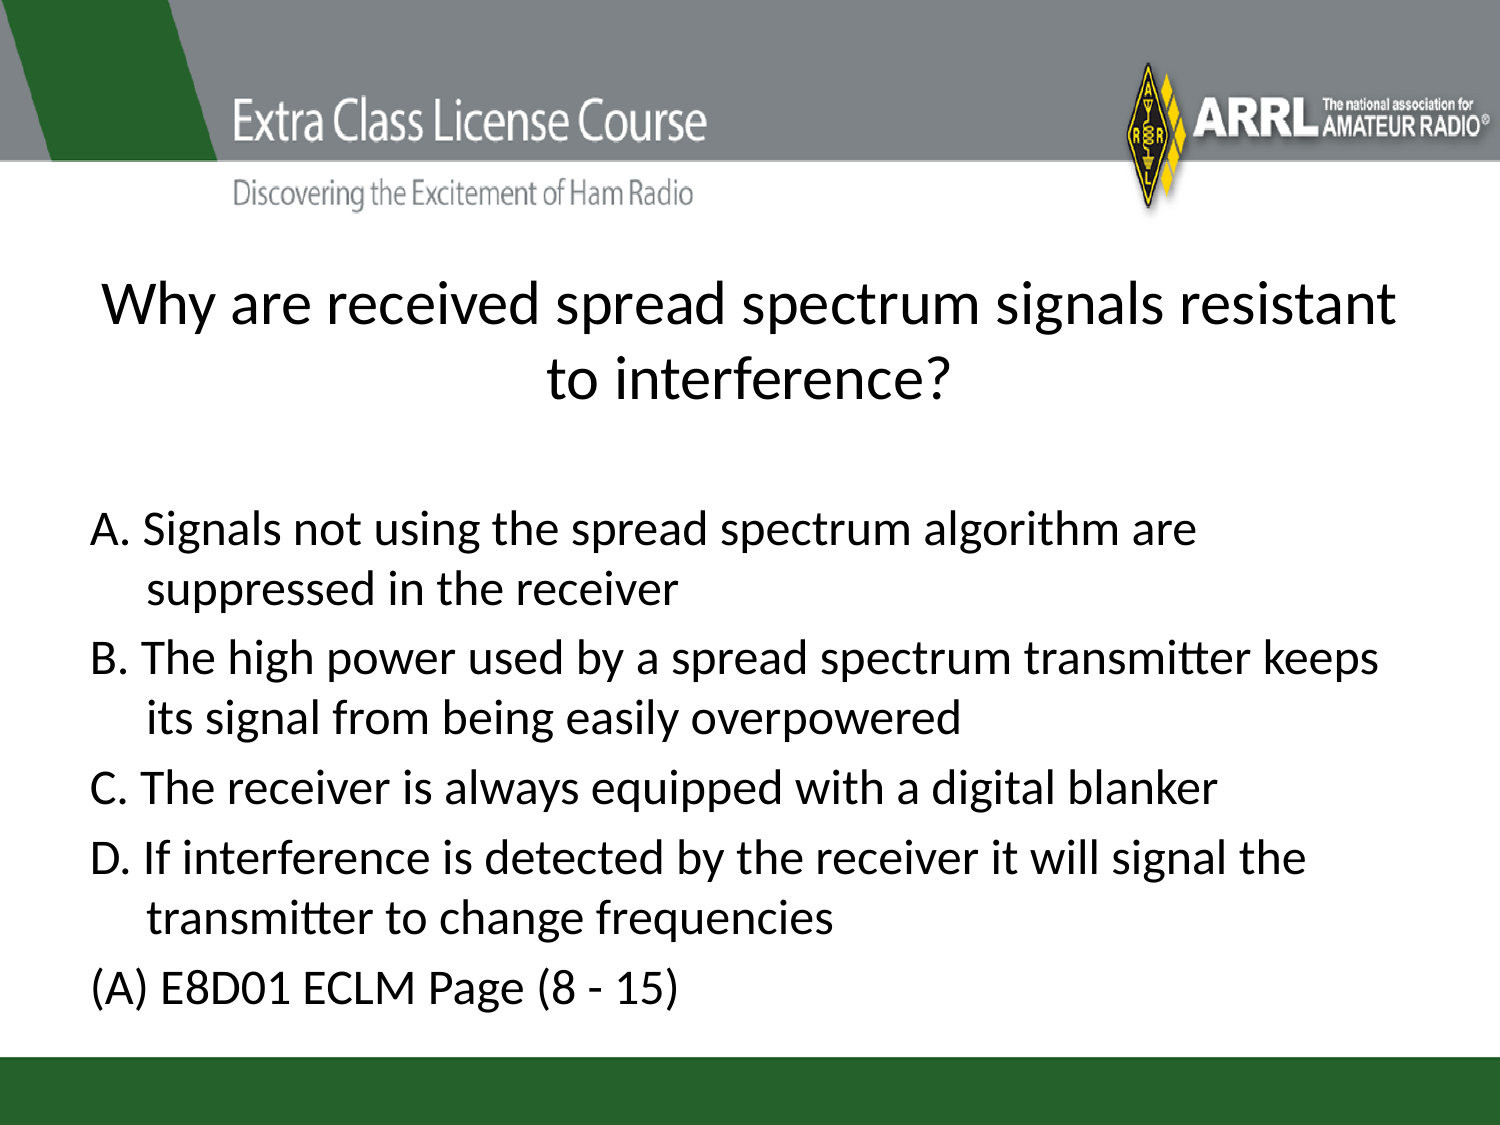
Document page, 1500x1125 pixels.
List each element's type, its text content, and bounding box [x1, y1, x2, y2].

title Why are received spread spectrum signals resistant to interference? [75, 254, 1425, 435]
picture [0, 0, 1500, 1125]
list A. Signals not using the spread spectrum algorithm are suppressed in the receiver B. The high power used by a spread spectrum transmitter keeps its signal from being easily overpowered C. The receiver is always equipped with a digital blanker D. If interference is detected by the receiver it will signal the transmitter to change frequencies (A) E8D01 ECLM Page (8 - 15) [75, 487, 1425, 1005]
